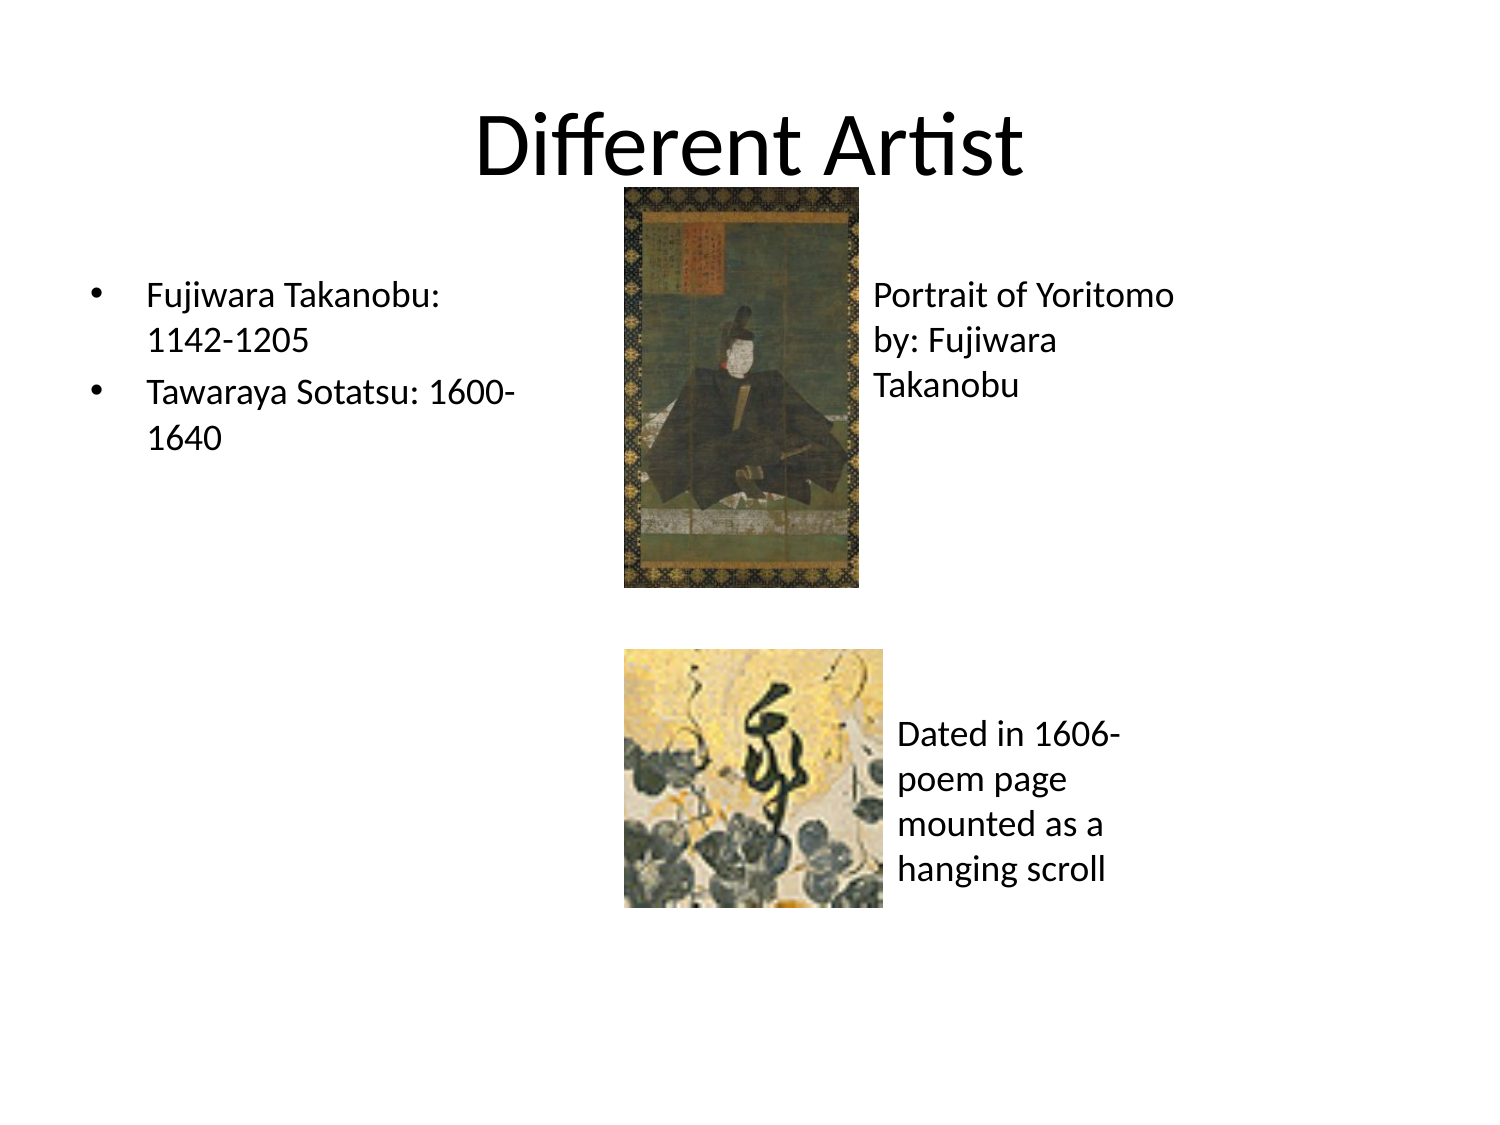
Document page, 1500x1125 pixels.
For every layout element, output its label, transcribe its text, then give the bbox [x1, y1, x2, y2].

text_box Portrait of Yoritomo by: Fujiwara Takanobu [863, 262, 1221, 413]
picture [624, 649, 883, 908]
text_box Dated in 1606- poem page mounted as a hanging scroll [887, 701, 1221, 897]
list Fujiwara Takanobu: 1142-1205 Tawaraya Sotatsu: 1600-1640 [75, 262, 538, 1125]
title Different Artist [75, 45, 1425, 233]
picture [624, 187, 859, 588]
